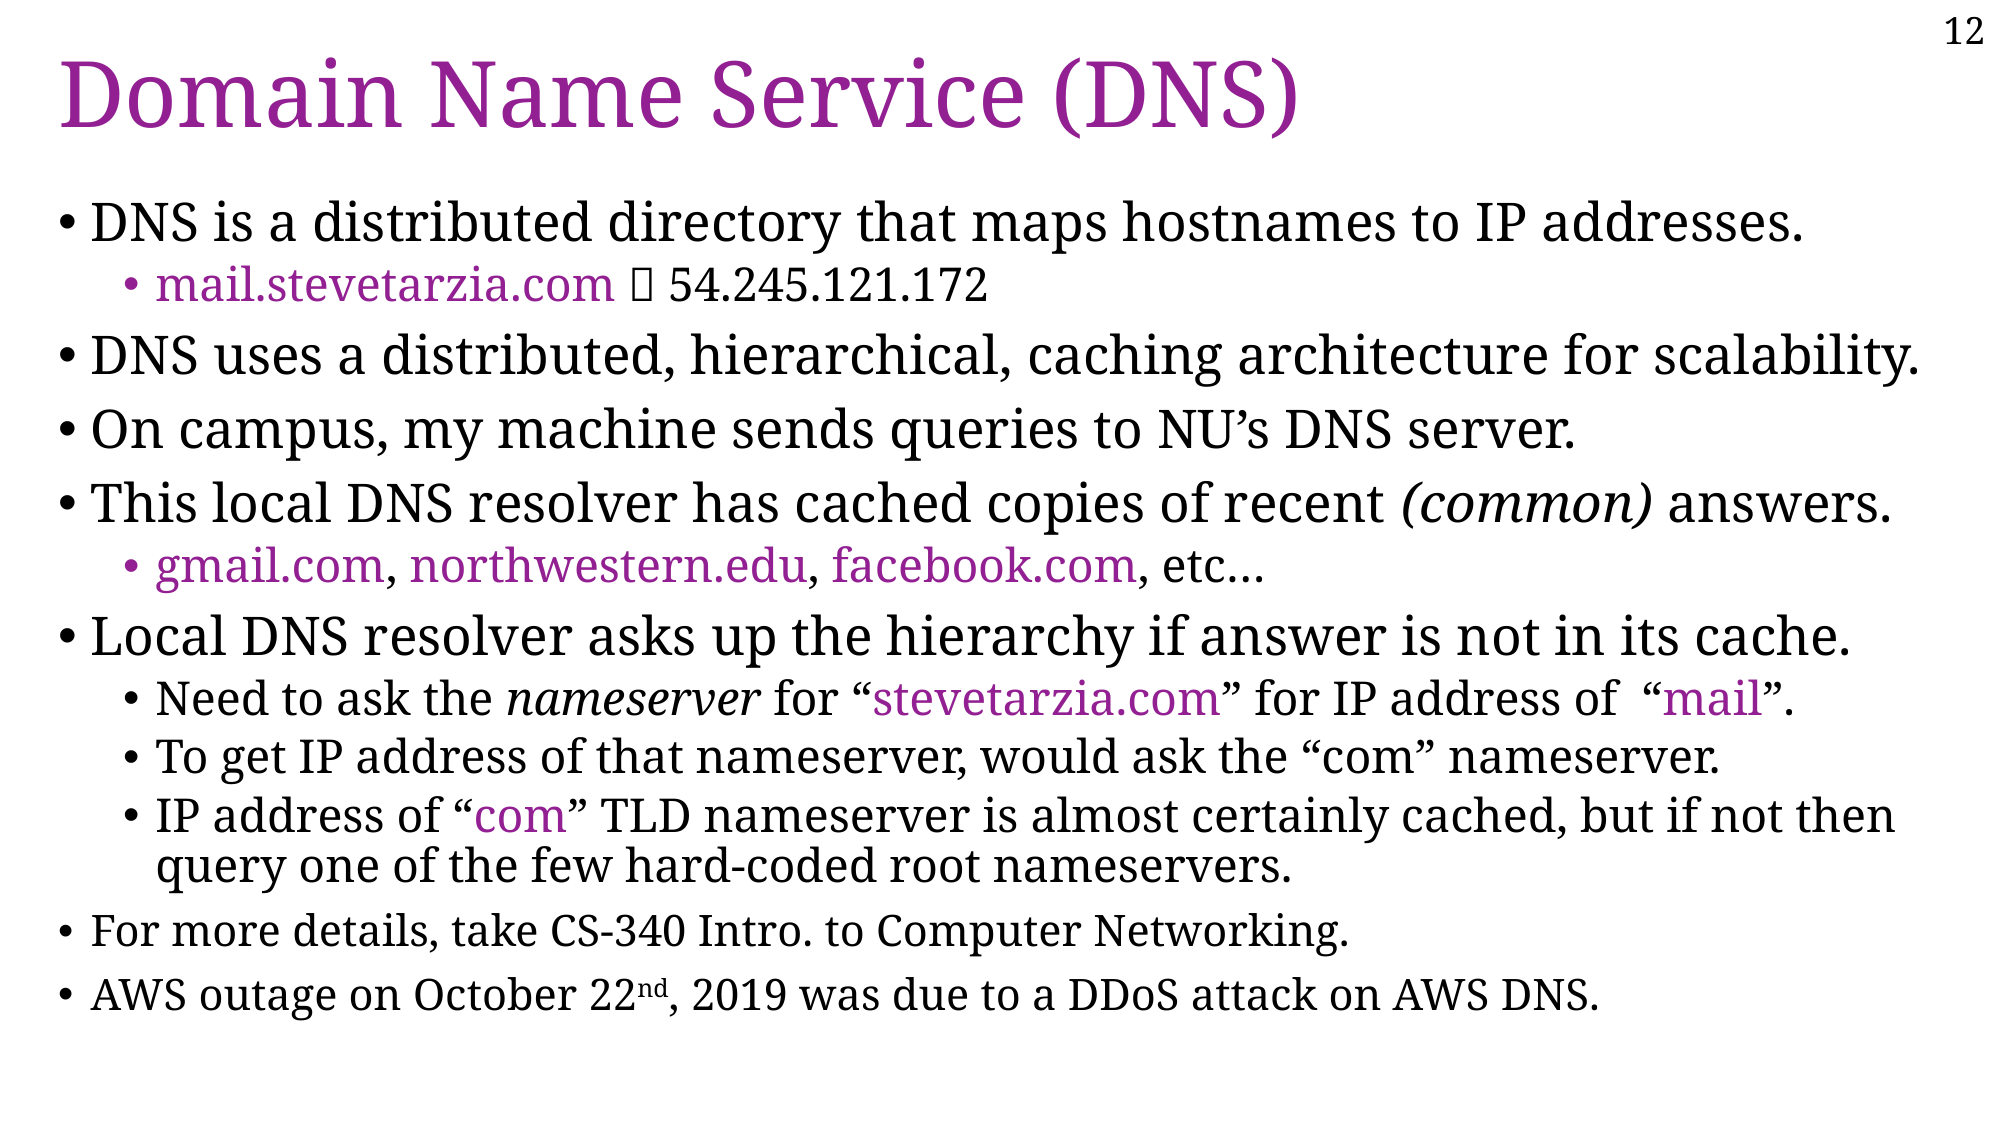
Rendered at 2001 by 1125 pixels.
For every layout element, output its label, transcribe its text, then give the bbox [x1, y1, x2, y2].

list DNS is a distributed directory that maps hostnames to IP addresses. mail.stevetarzia.com  54.245.121.172 DNS uses a distributed, hierarchical, caching architecture for scalability. On campus, my machine sends queries to NU’s DNS server. This local DNS resolver has cached copies of recent (common) answers. gmail.com, northwestern.edu, facebook.com, etc… Local DNS resolver asks up the hierarchy if answer is not in its cache. Need to ask the nameserver for “stevetarzia.com” for IP address of “mail”. To get IP address of that nameserver, would ask the “com” nameserver. IP address of “com” TLD nameserver is almost certainly cached, but if not then query one of the few hard-coded root nameservers. For more details, take CS-340 Intro. to Computer Networking. AWS outage on October 22nd, 2019 was due to a DDoS attack on AWS DNS. [43, 188, 1953, 1106]
text_box 12 [1901, 0, 2000, 60]
title Domain Name Service (DNS) [43, 25, 1953, 171]
